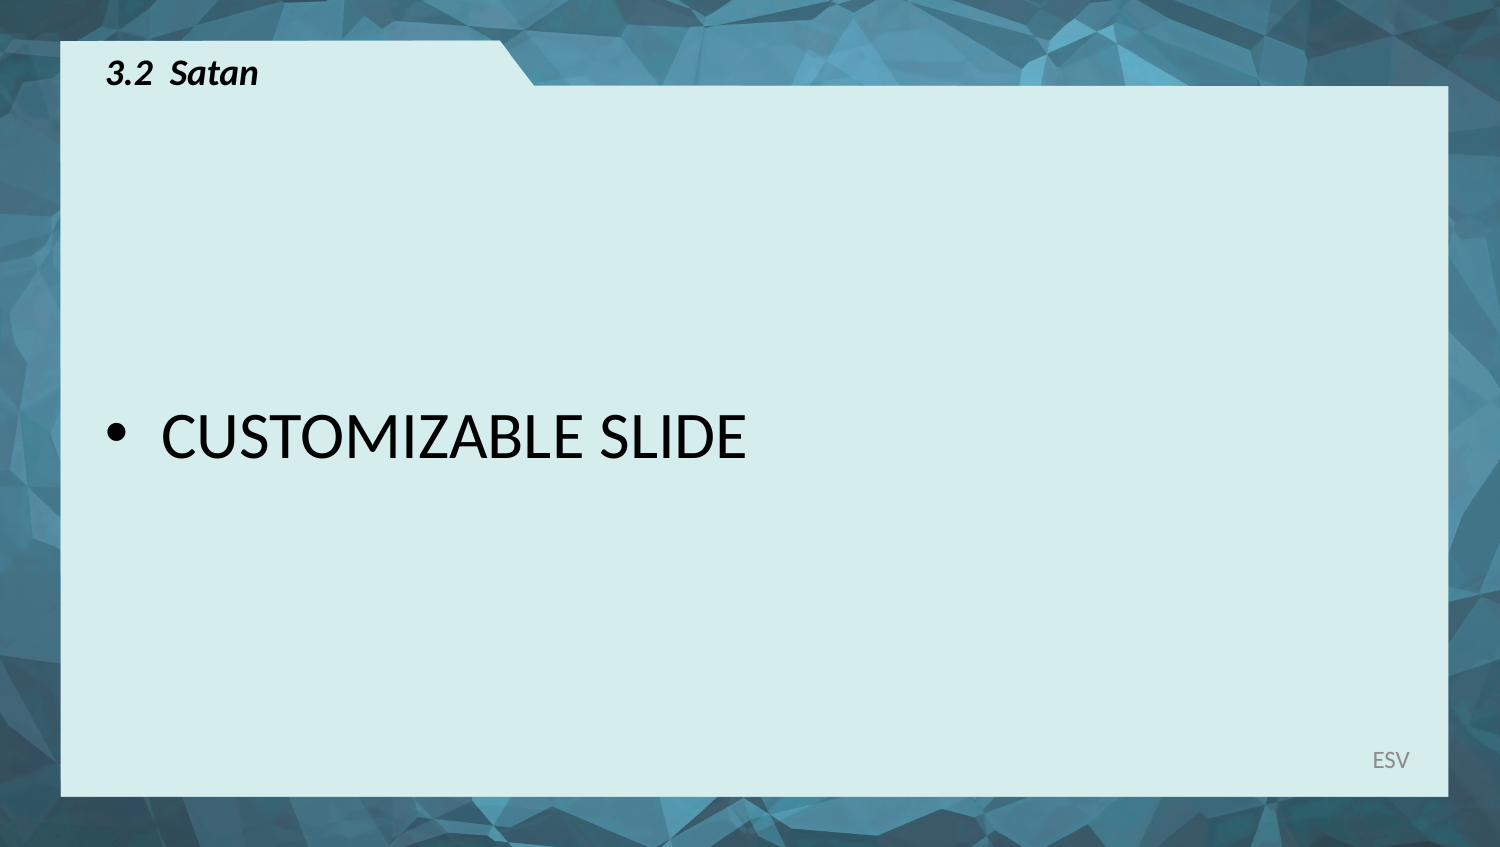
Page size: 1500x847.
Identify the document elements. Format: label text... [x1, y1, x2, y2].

picture [0, 0, 1500, 847]
title 3.2 Satan [89, 33, 1420, 108]
list CUSTOMIZABLE SLIDE [89, 141, 1403, 722]
footer ESV [950, 736, 1425, 782]
